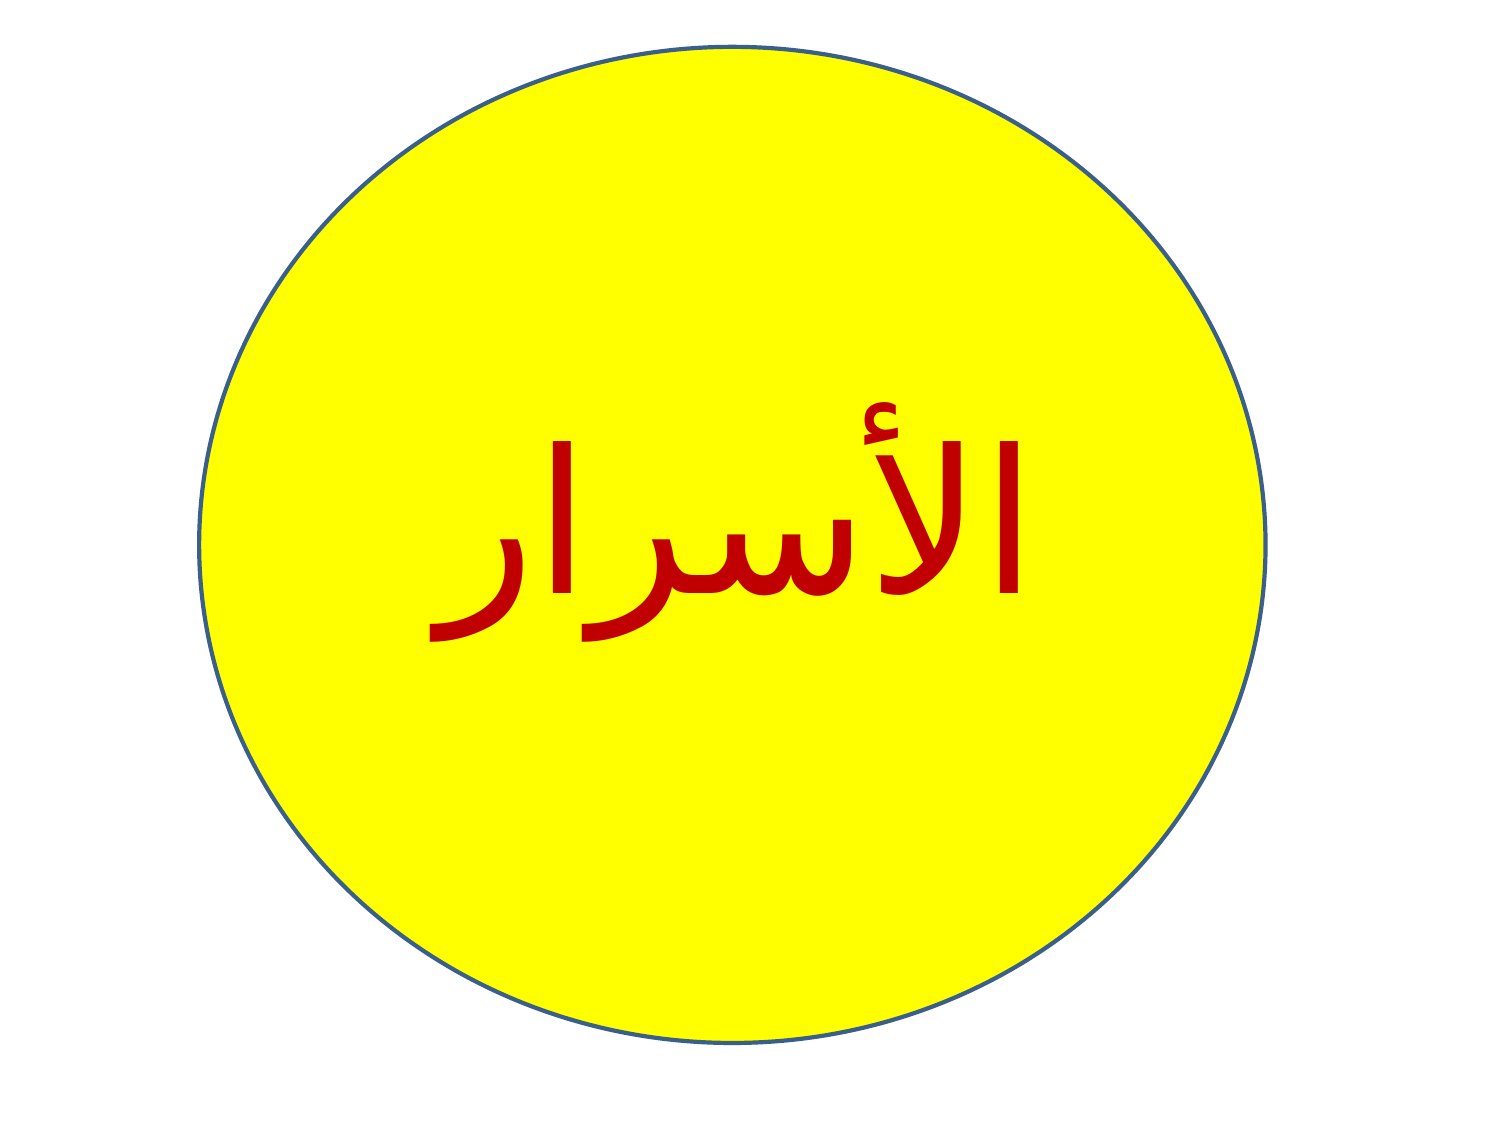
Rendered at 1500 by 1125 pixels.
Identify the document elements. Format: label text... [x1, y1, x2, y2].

text_box الأسرار [246, 386, 1231, 642]
text_box [197, 44, 1268, 1046]
